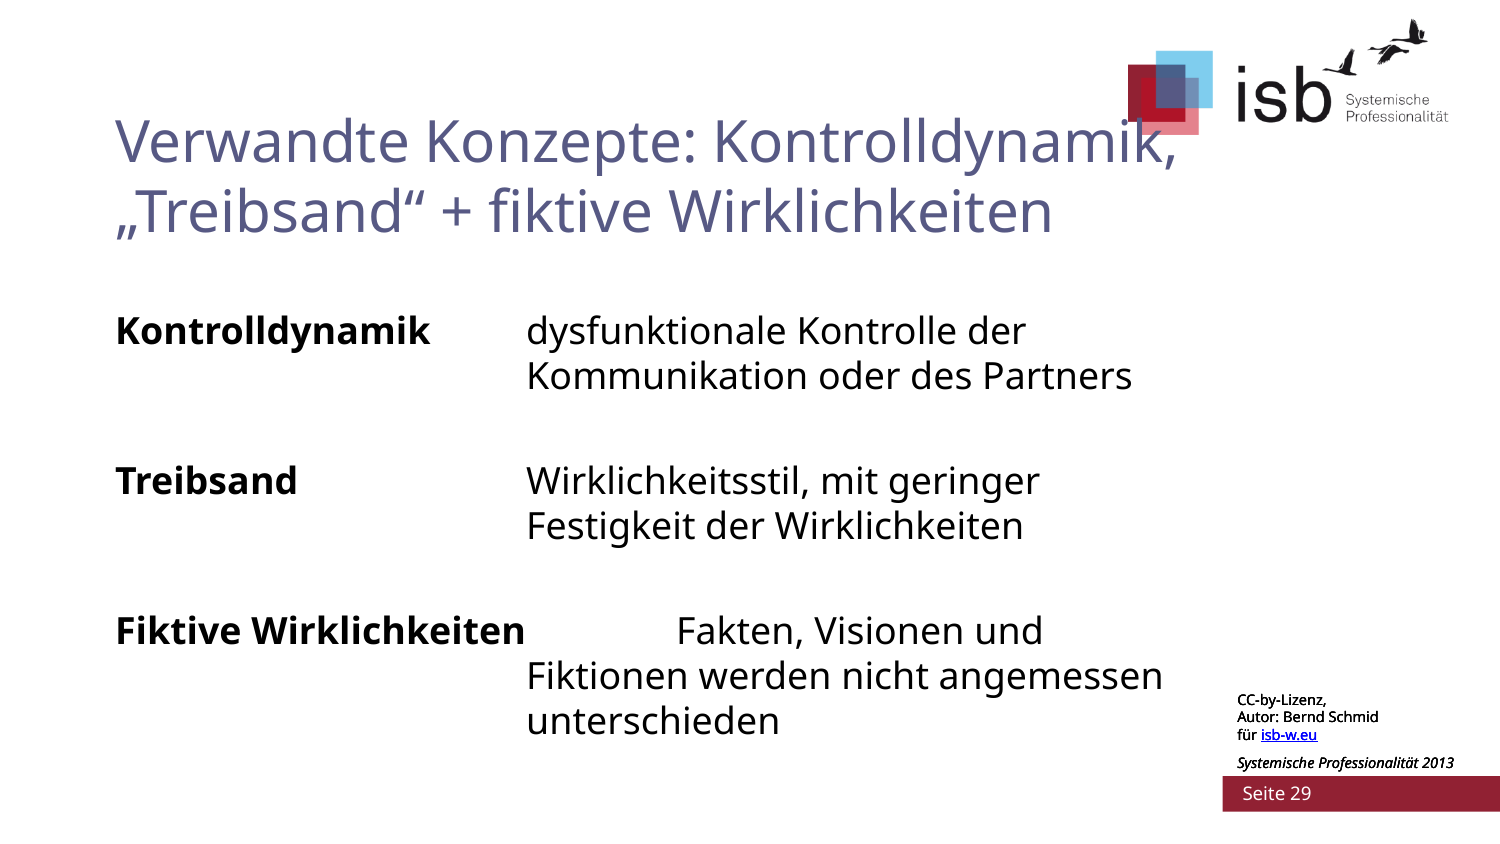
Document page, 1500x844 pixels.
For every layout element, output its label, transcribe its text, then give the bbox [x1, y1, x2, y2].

list Kontrolldynamik dysfunktionale Kontrolle der Kommunikation oder des Partners Treibsand Wirklichkeitsstil, mit geringer Festigkeit der Wirklichkeiten Fiktive Wirklichkeiten Fakten, Visionen und Fiktionen werden nicht angemessen unterschieden [100, 185, 1223, 812]
picture [1128, 14, 1461, 139]
text_box CC-by-Lizenz, Autor: Bernd Schmid für isb-w.eu Systemische Professionalität 2013 [1222, 543, 1500, 844]
title Verwandte Konzepte: Kontrolldynamik, „Treibsand“ + fiktive Wirklichkeiten [100, 67, 1223, 185]
